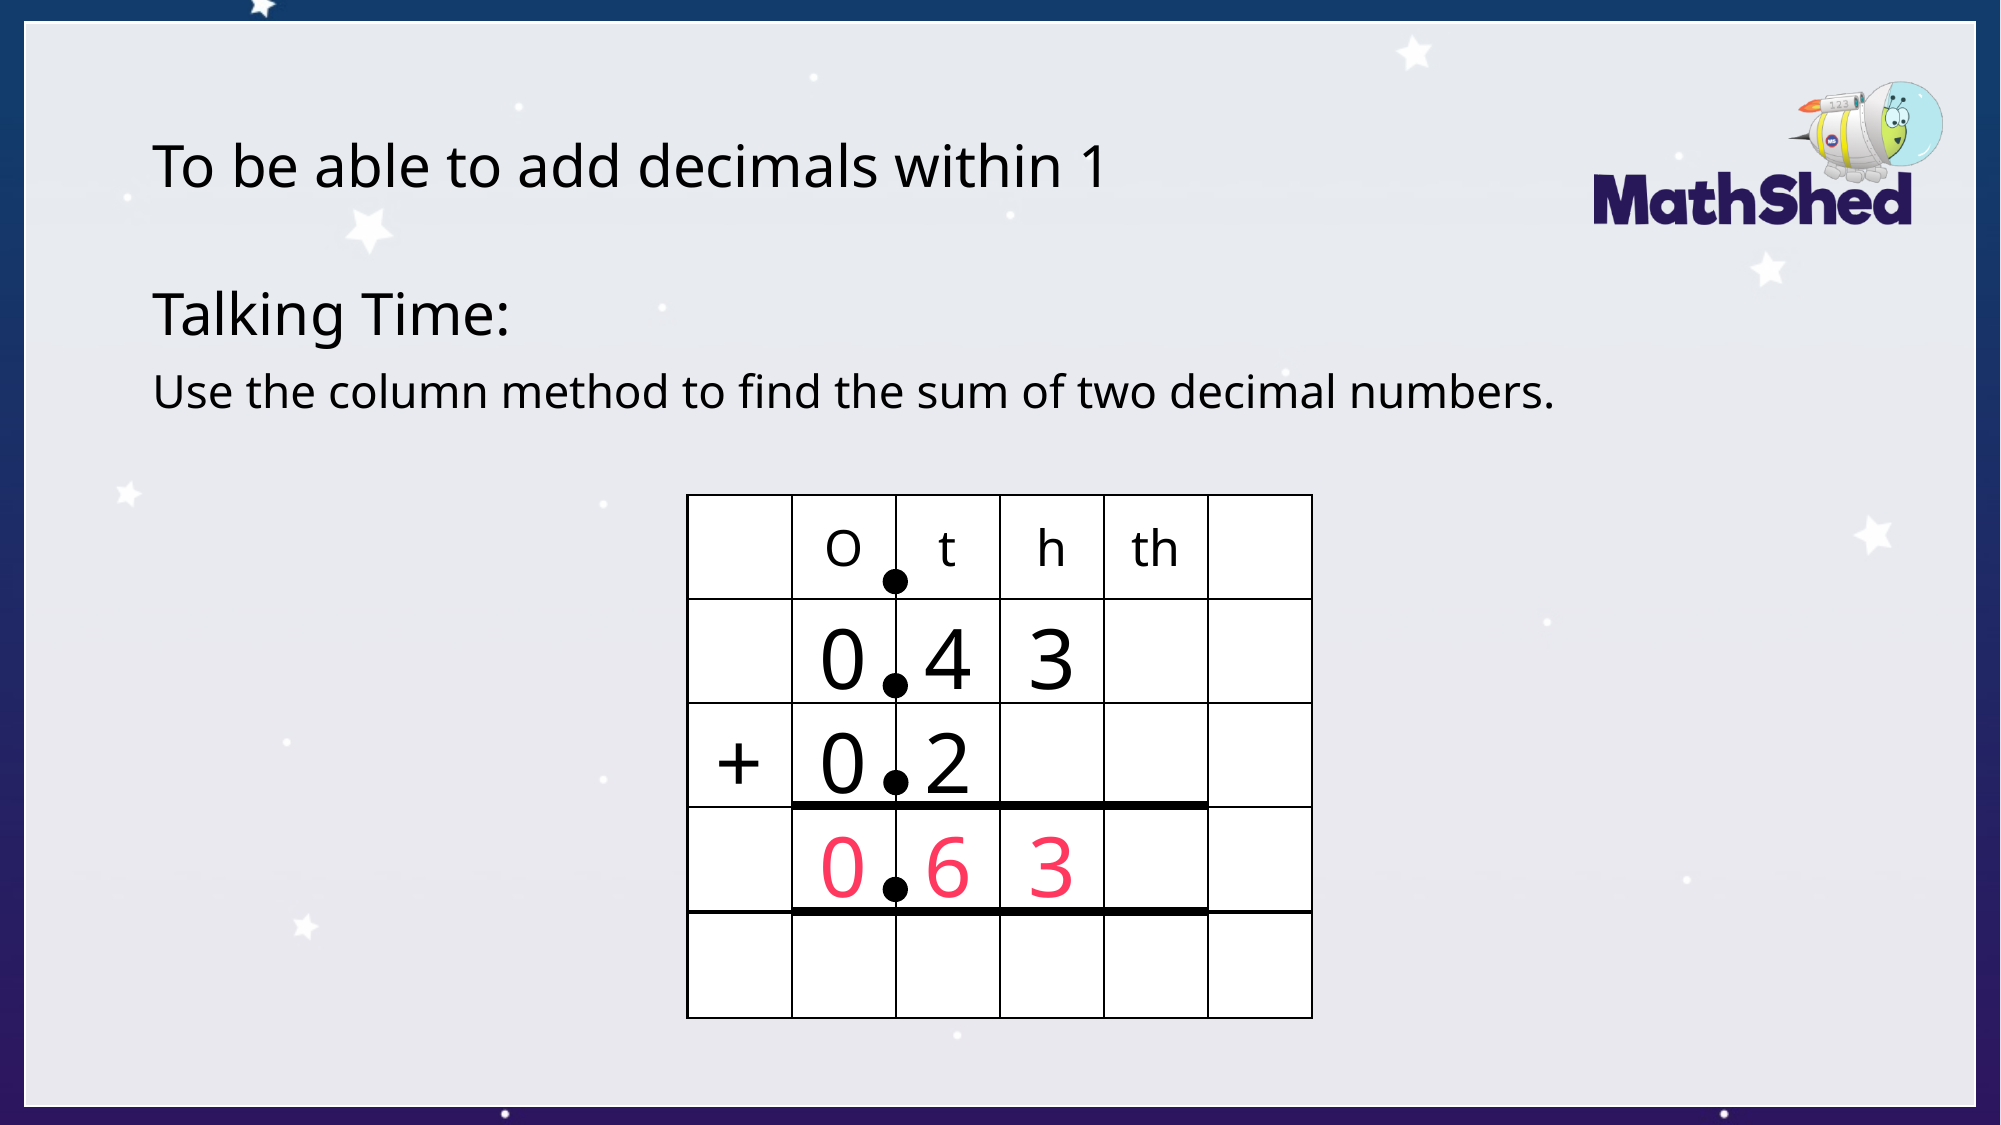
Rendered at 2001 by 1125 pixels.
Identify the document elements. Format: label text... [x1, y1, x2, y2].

text_box [686, 806, 791, 912]
text_box 6 [895, 810, 999, 907]
text_box th [1103, 494, 1207, 598]
text_box 2 [895, 702, 999, 801]
text_box 3 [999, 810, 1103, 907]
text_box [1103, 916, 1207, 1019]
text_box [1207, 702, 1313, 806]
text_box [686, 598, 791, 702]
picture [0, 0, 2001, 1125]
text_box [1207, 912, 1313, 1019]
text_box h [999, 494, 1103, 598]
text_box O [791, 494, 895, 598]
text_box [882, 876, 908, 903]
list Talking Time: Use the column method to find the sum of two decimal numbers. [137, 277, 1863, 992]
title To be able to add decimals within 1 [137, 59, 1578, 277]
text_box [999, 916, 1103, 1019]
text_box [1207, 494, 1313, 598]
text_box t [895, 494, 999, 598]
text_box [1207, 598, 1313, 702]
text_box [895, 916, 999, 1019]
text_box 4 [895, 598, 999, 702]
text_box + [686, 702, 791, 806]
text_box 0 [791, 702, 895, 801]
text_box [883, 769, 909, 796]
text_box [686, 494, 791, 598]
text_box [1103, 702, 1207, 801]
text_box [882, 673, 908, 699]
text_box 0 [791, 598, 895, 702]
text_box [1103, 598, 1207, 702]
text_box [1207, 806, 1313, 912]
text_box 0 [791, 806, 895, 907]
text_box [999, 702, 1103, 801]
text_box [686, 912, 791, 1019]
text_box [1103, 810, 1207, 907]
text_box 3 [999, 598, 1103, 702]
text_box [882, 568, 908, 595]
text_box [791, 912, 895, 1019]
